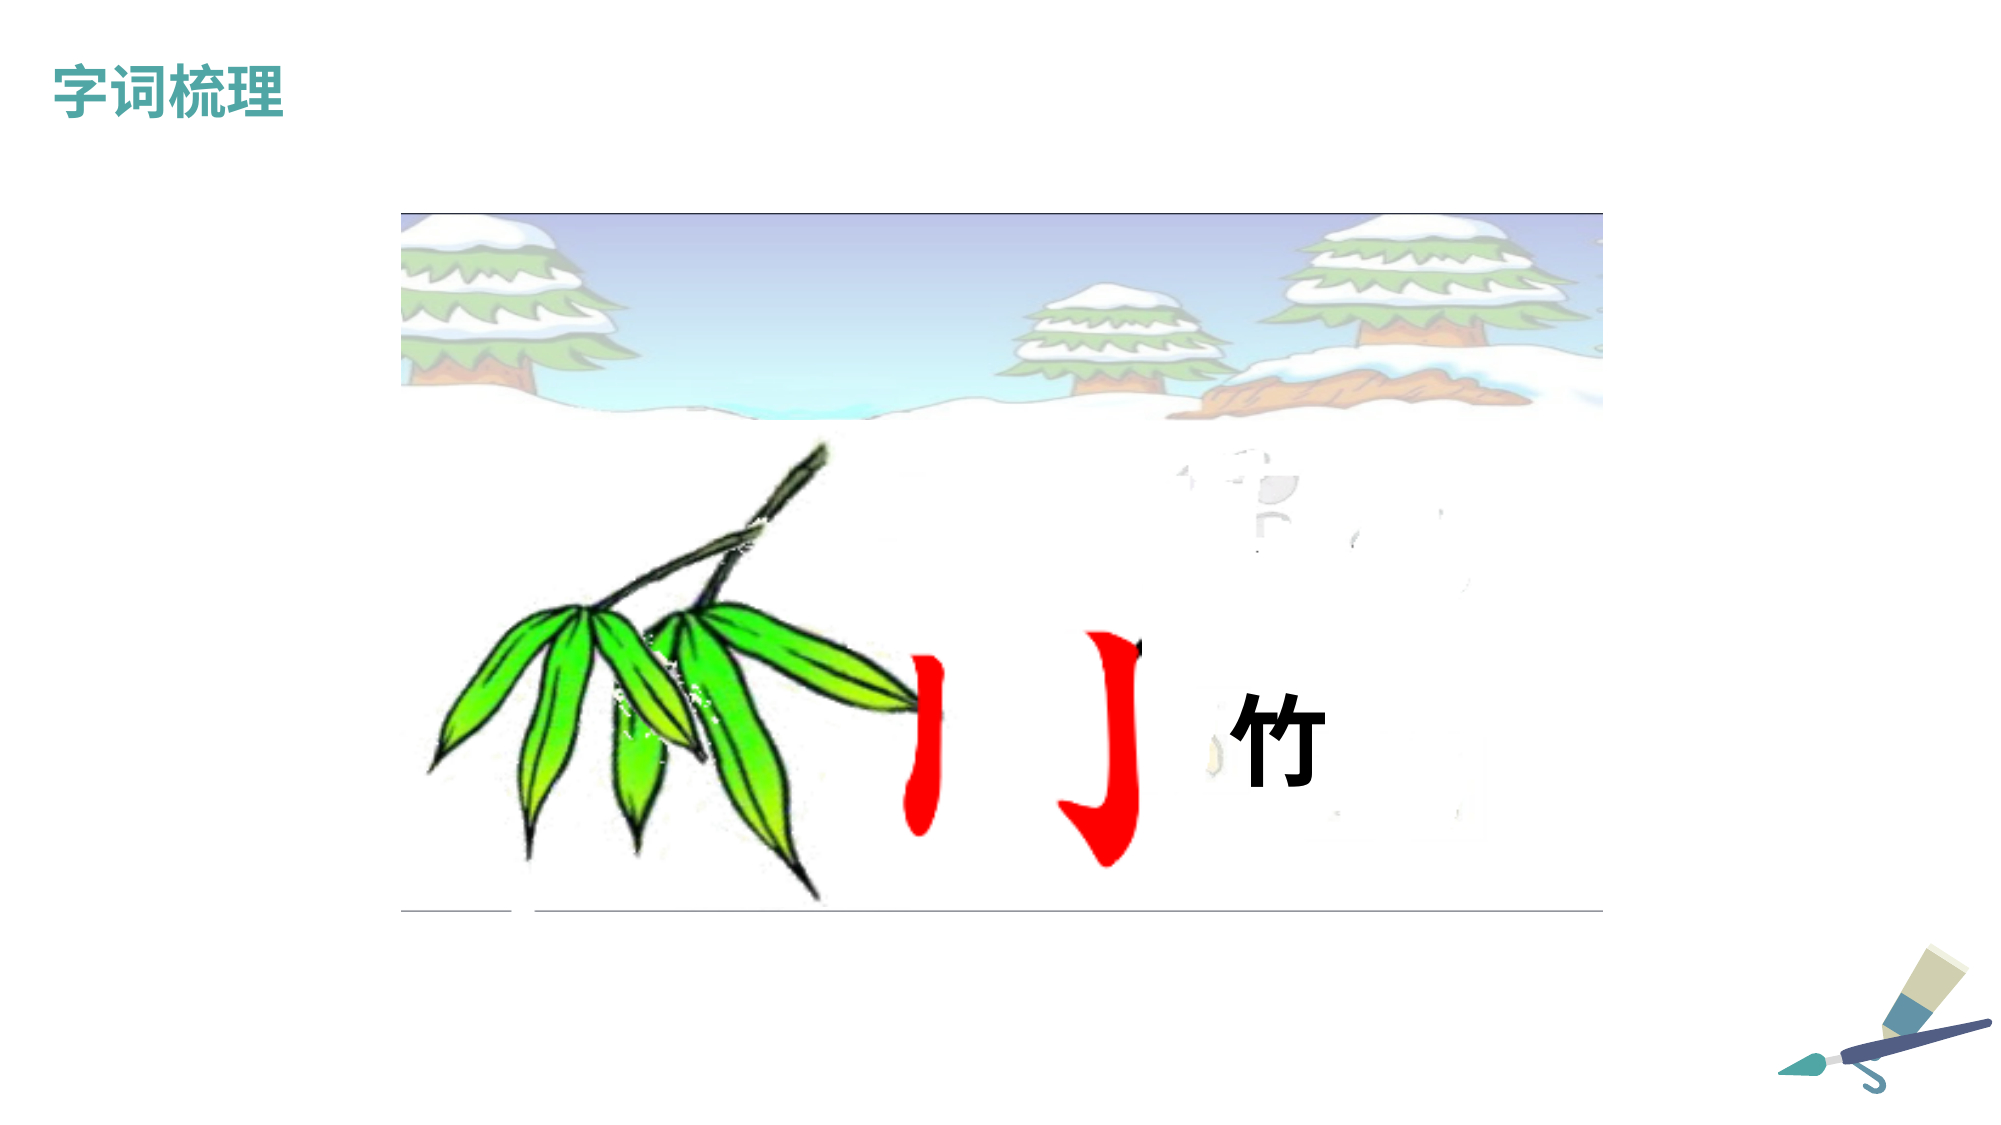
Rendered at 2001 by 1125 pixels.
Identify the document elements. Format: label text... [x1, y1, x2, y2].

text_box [1811, 945, 1974, 1125]
picture [391, 213, 1603, 912]
text_box 字词梳理 [36, 48, 356, 133]
